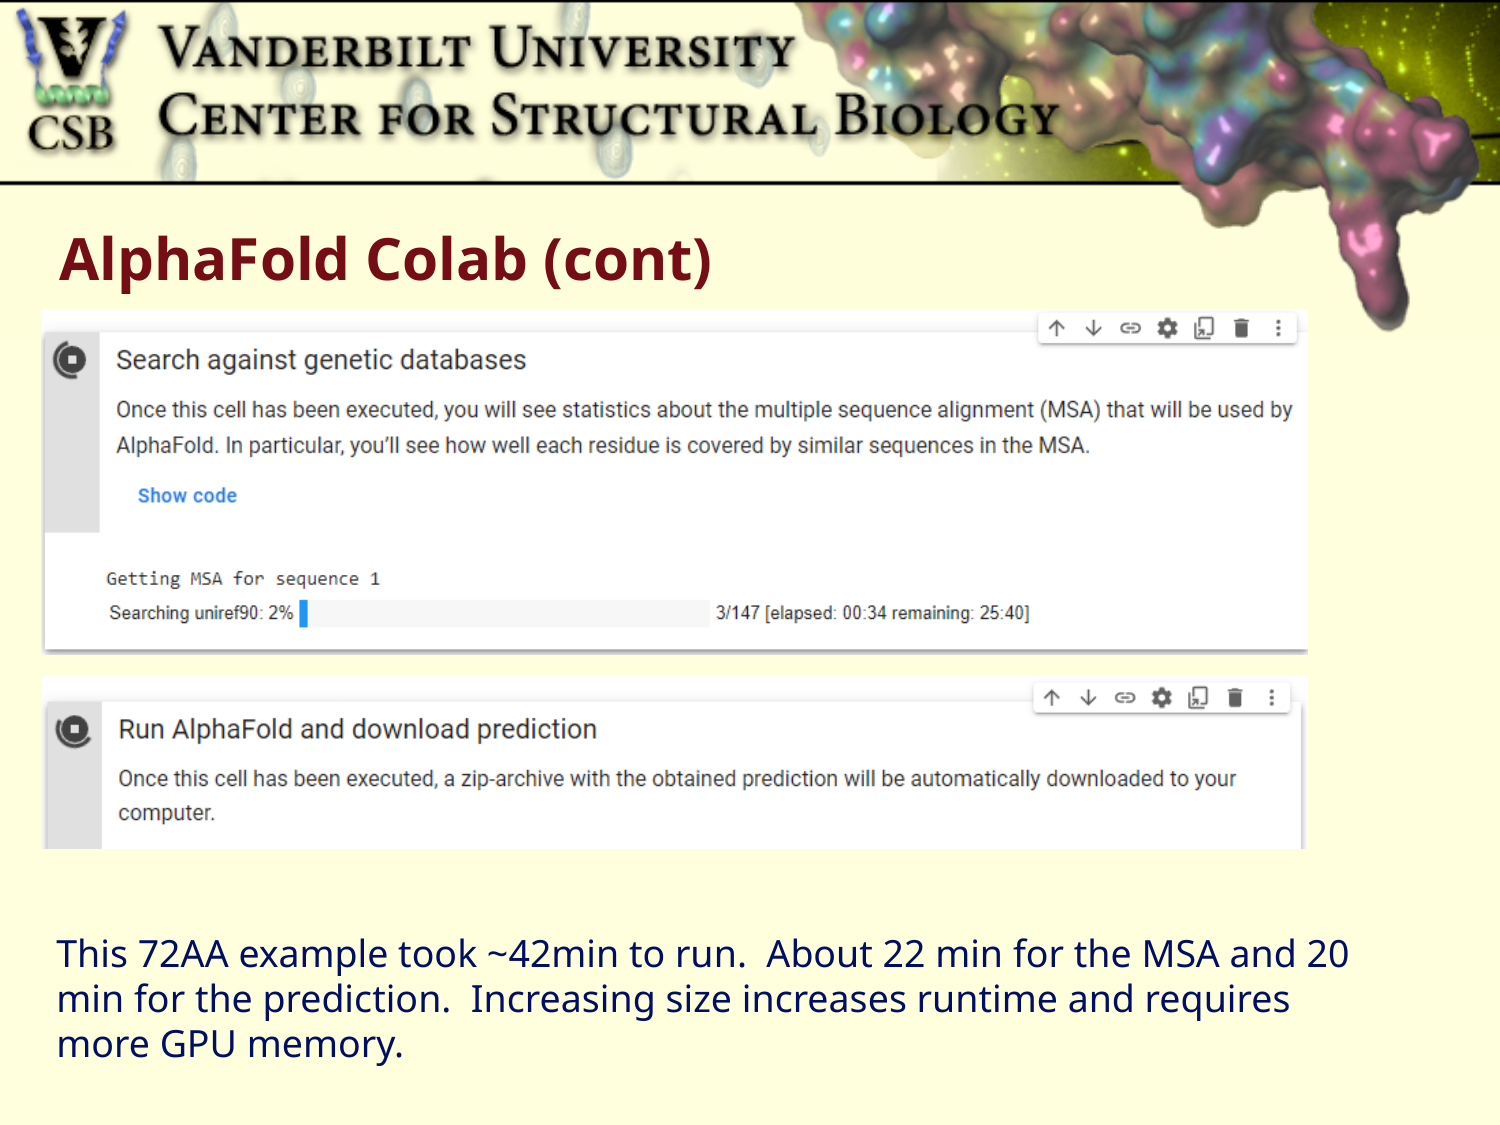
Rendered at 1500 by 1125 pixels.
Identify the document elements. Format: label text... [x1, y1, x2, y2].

picture [0, 0, 1500, 655]
text_box This 72AA example took ~42min to run. About 22 min for the MSA and 20 min for the prediction. Increasing size increases runtime and requires more GPU memory. [41, 922, 1399, 1073]
title AlphaFold Colab (cont) [44, 187, 1308, 309]
picture [41, 676, 1308, 850]
